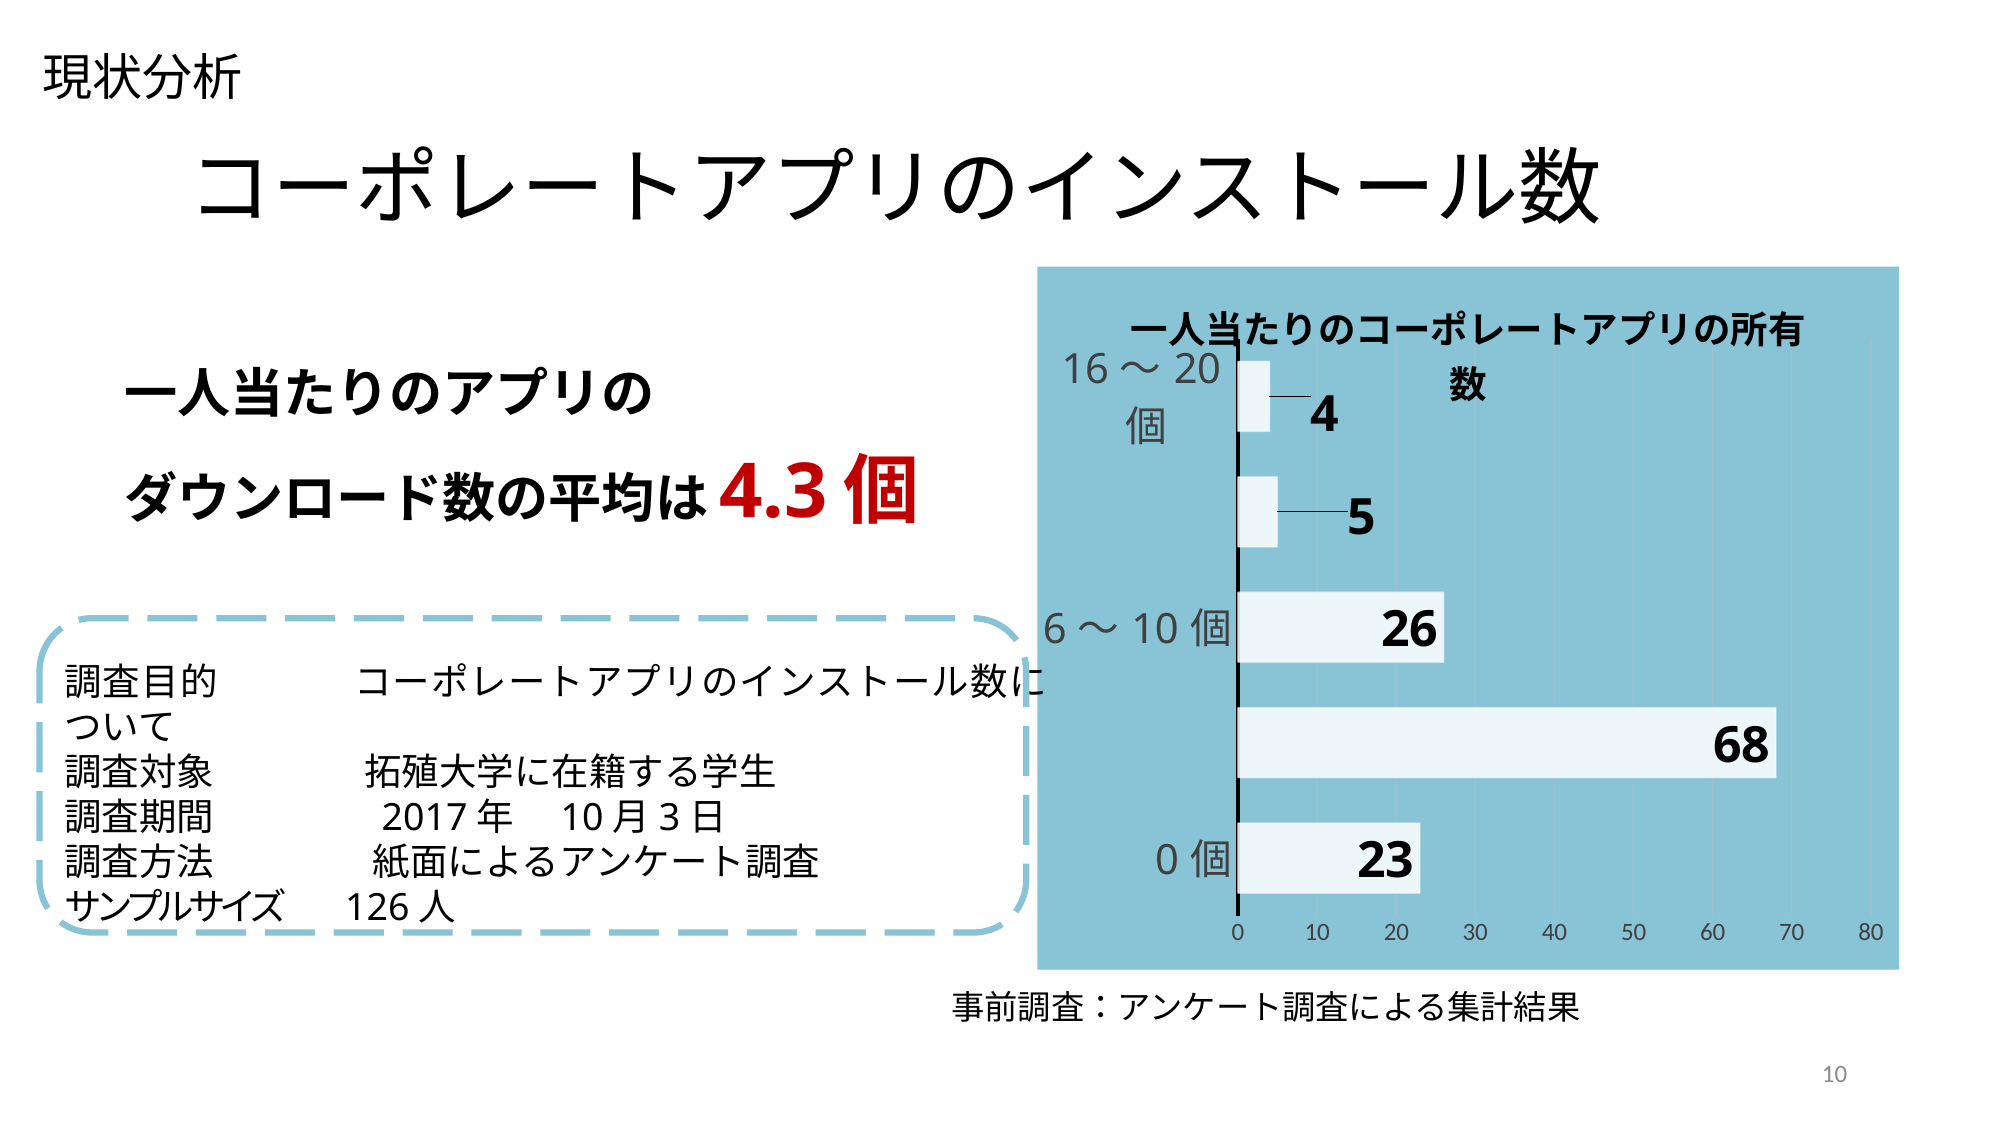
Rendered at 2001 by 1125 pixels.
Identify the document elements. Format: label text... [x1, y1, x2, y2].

text_box 現状分析 [27, 38, 581, 113]
list 一人当たりのアプリの ダウンロード数の平均は4.3個 [109, 269, 956, 604]
text_box 事前調査：アンケート調査による集計結果 [936, 978, 1596, 1034]
slide_number 10 [1412, 1042, 1863, 1103]
title コーポレートアプリのインストール数 [173, 131, 1899, 249]
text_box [39, 618, 1063, 933]
chart [1037, 266, 1899, 970]
